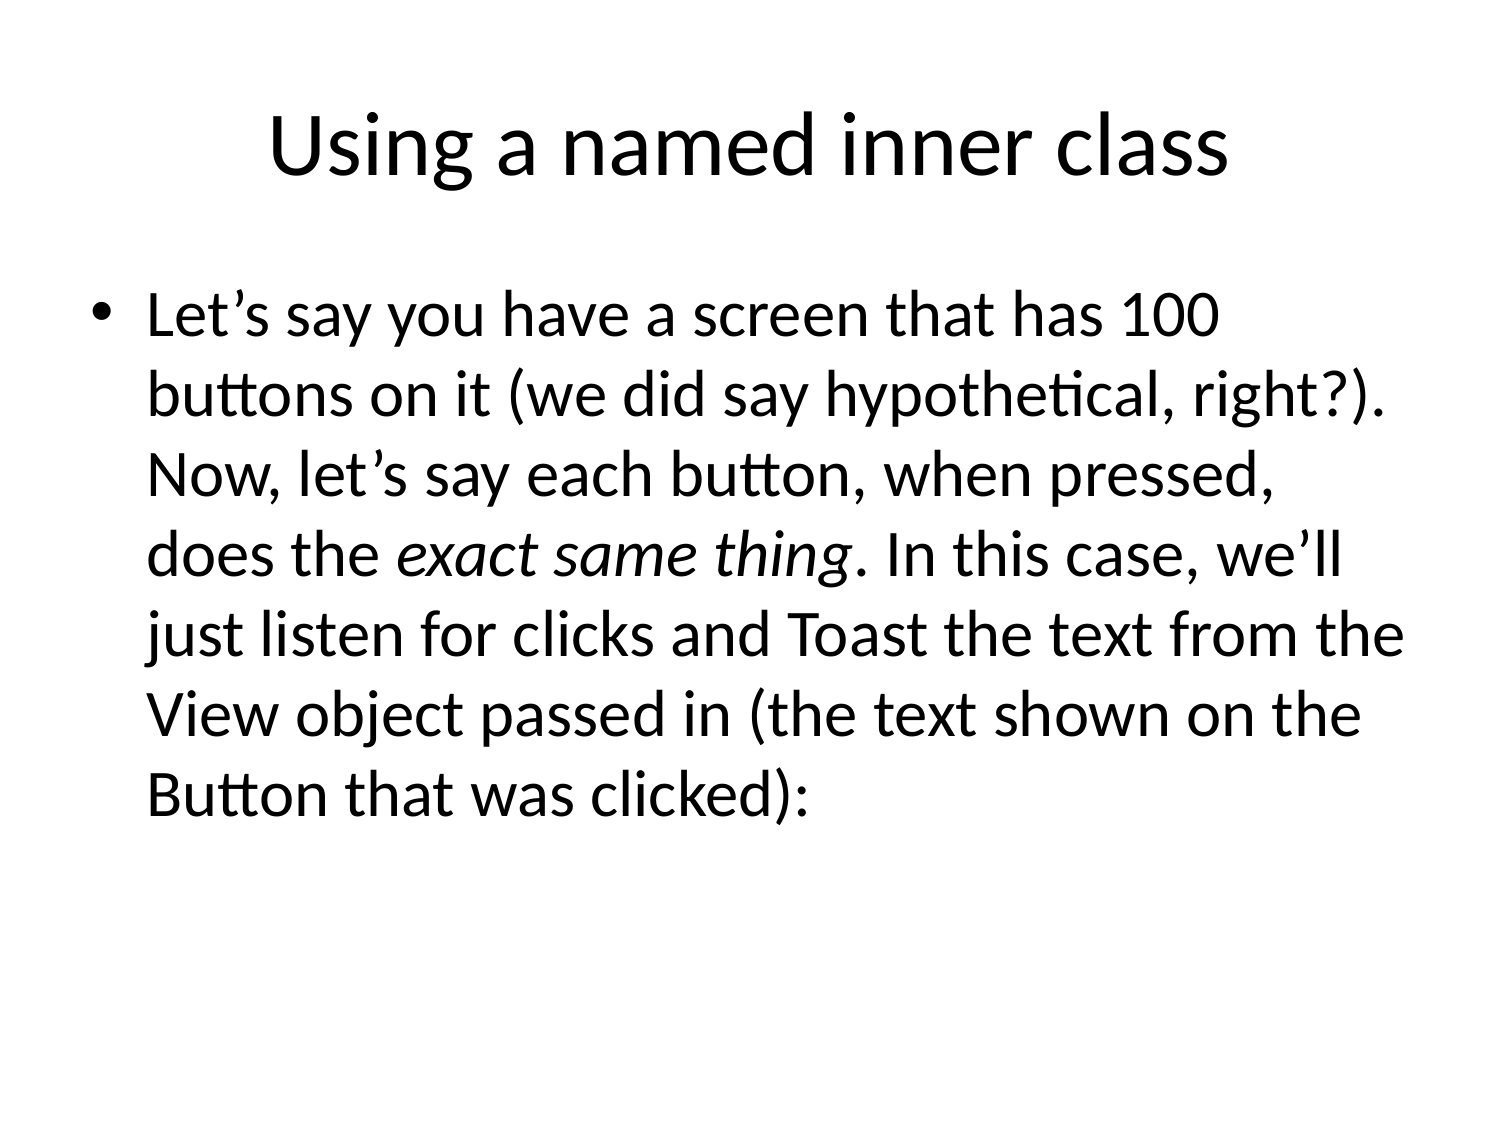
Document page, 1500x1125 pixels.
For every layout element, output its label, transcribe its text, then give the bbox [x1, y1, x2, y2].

title Using a named inner class [75, 45, 1425, 233]
list Let’s say you have a screen that has 100 buttons on it (we did say hypothetical, right?). Now, let’s say each button, when pressed, does the exact same thing. In this case, we’ll just listen for clicks and Toast the text from the View object passed in (the text shown on the Button that was clicked): [75, 262, 1425, 1005]
